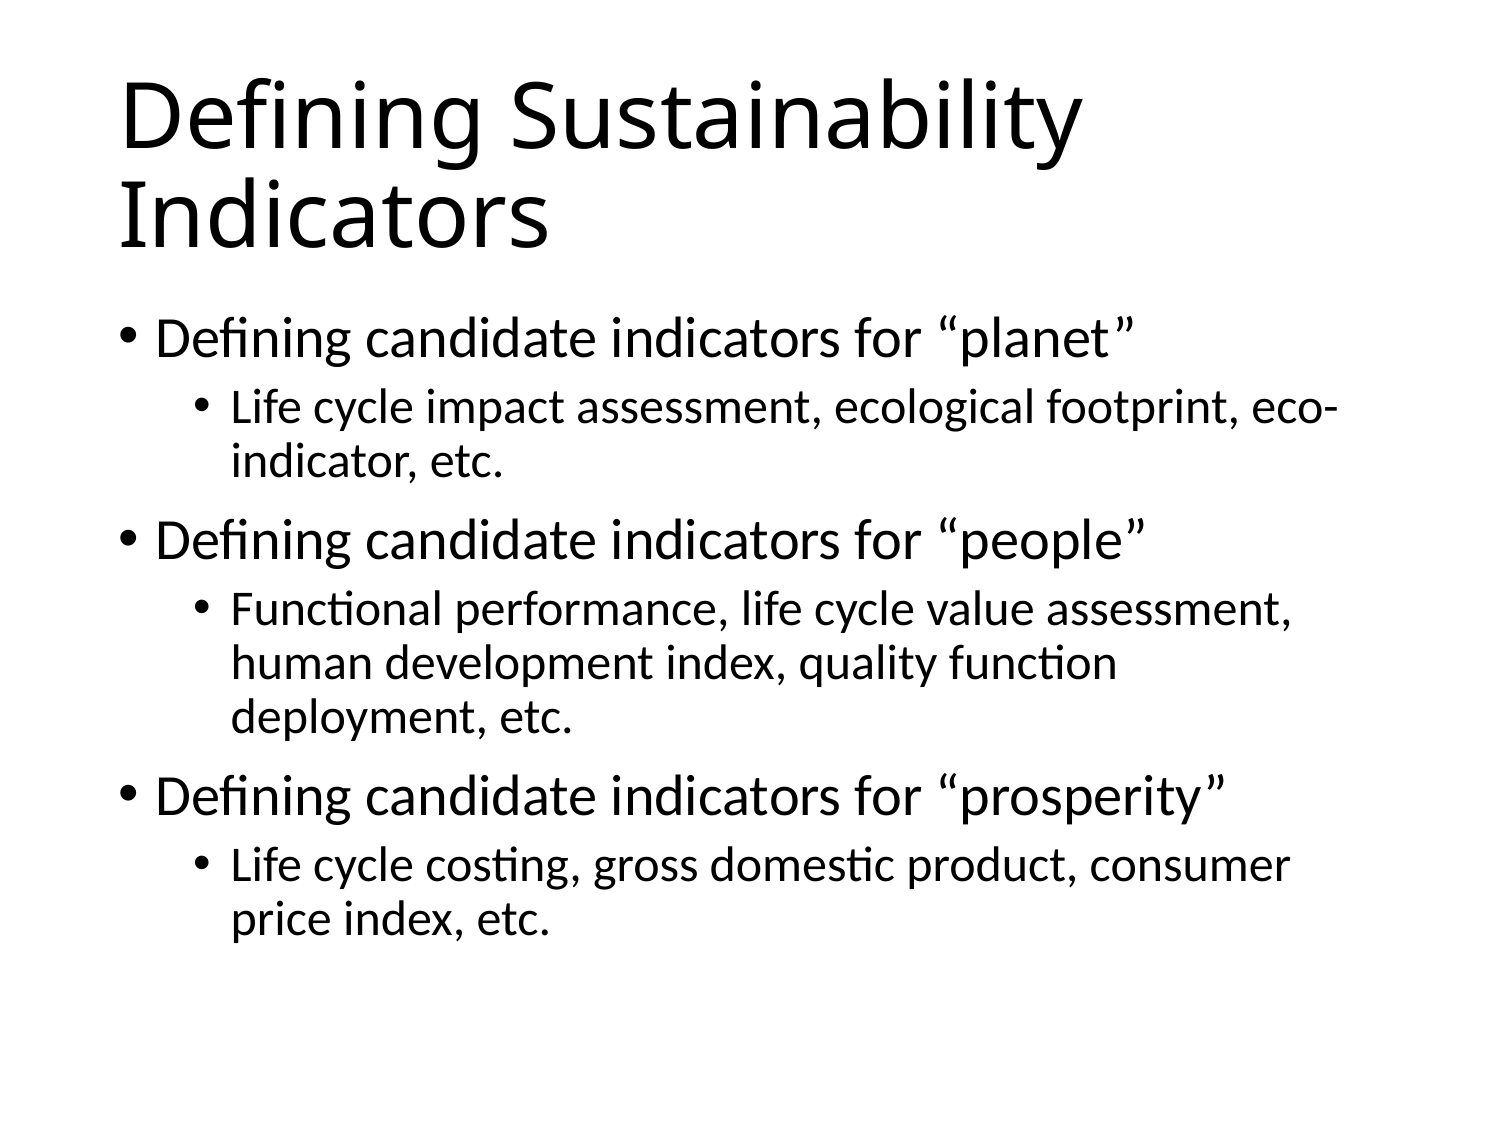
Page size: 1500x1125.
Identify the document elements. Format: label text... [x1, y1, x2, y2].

list Defining candidate indicators for “planet” Life cycle impact assessment, ecological footprint, eco-indicator, etc. Defining candidate indicators for “people” Functional performance, life cycle value assessment, human development index, quality function deployment, etc. Defining candidate indicators for “prosperity” Life cycle costing, gross domestic product, consumer price index, etc. [103, 299, 1397, 1014]
title Defining Sustainability Indicators [103, 59, 1397, 278]
